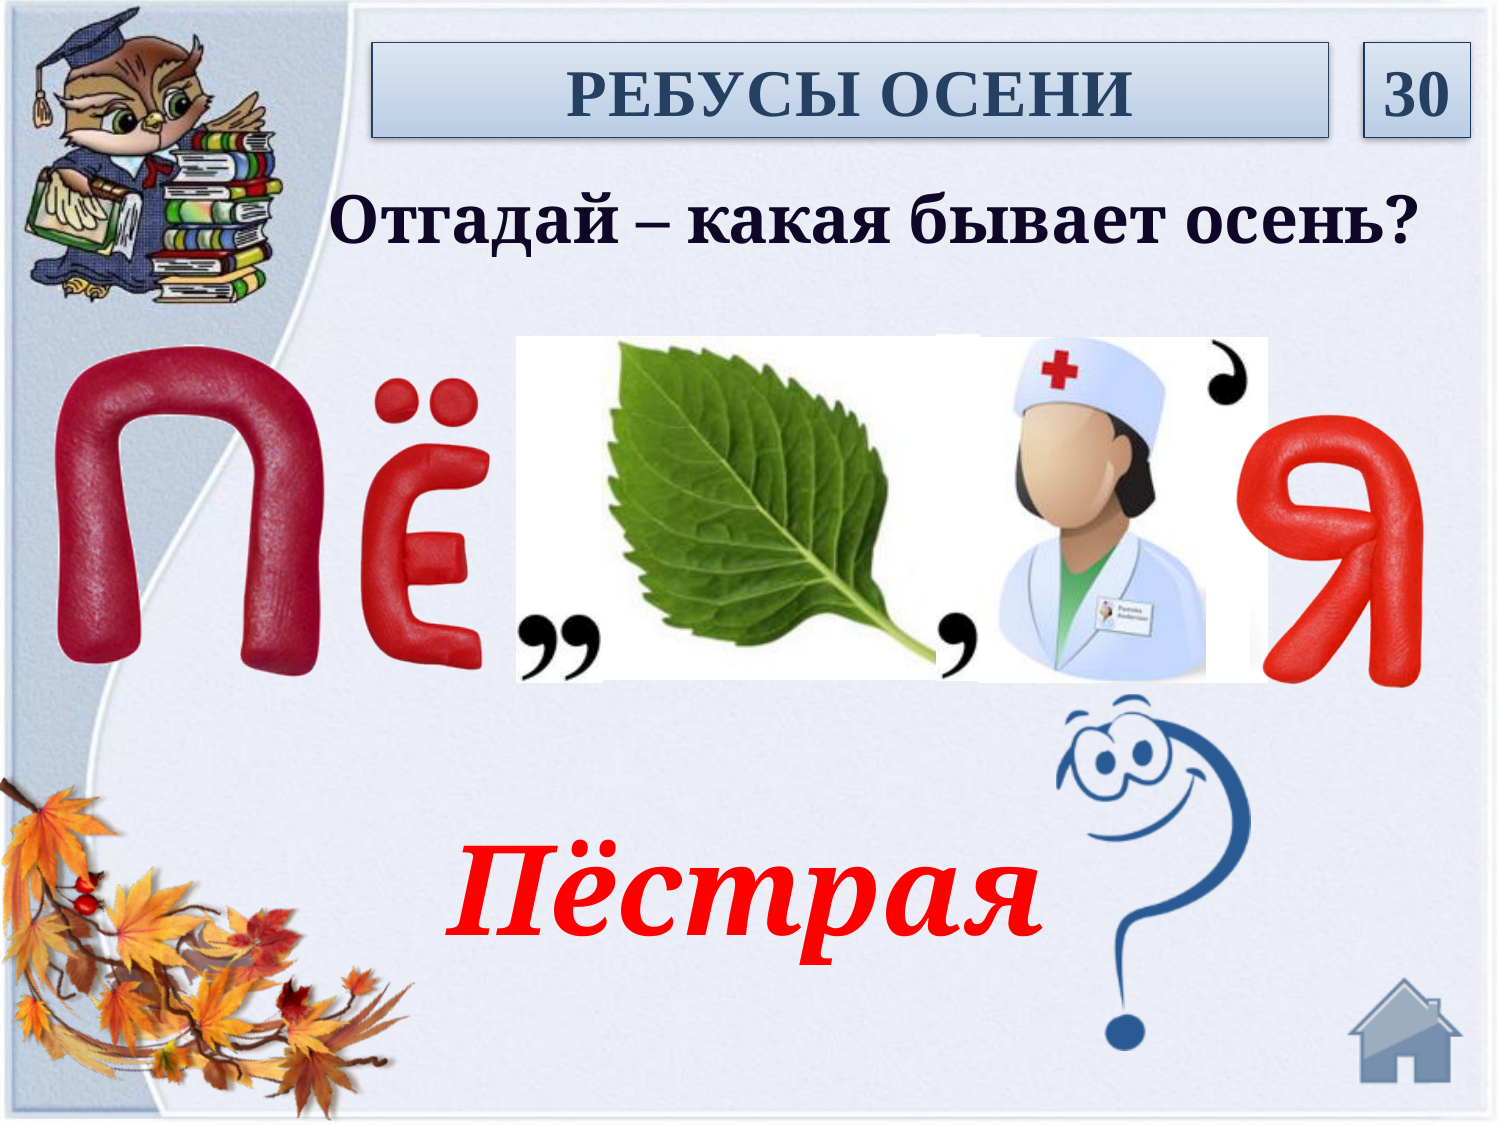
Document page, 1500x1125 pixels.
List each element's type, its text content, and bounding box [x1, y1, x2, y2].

text_box Отгадай – какая бывает осень? [312, 169, 1459, 265]
picture [0, 0, 1500, 1125]
text_box 30 [1363, 42, 1471, 138]
text_box Пёстрая [374, 802, 1051, 968]
text_box РЕБУСЫ ОСЕНИ [371, 42, 1329, 138]
